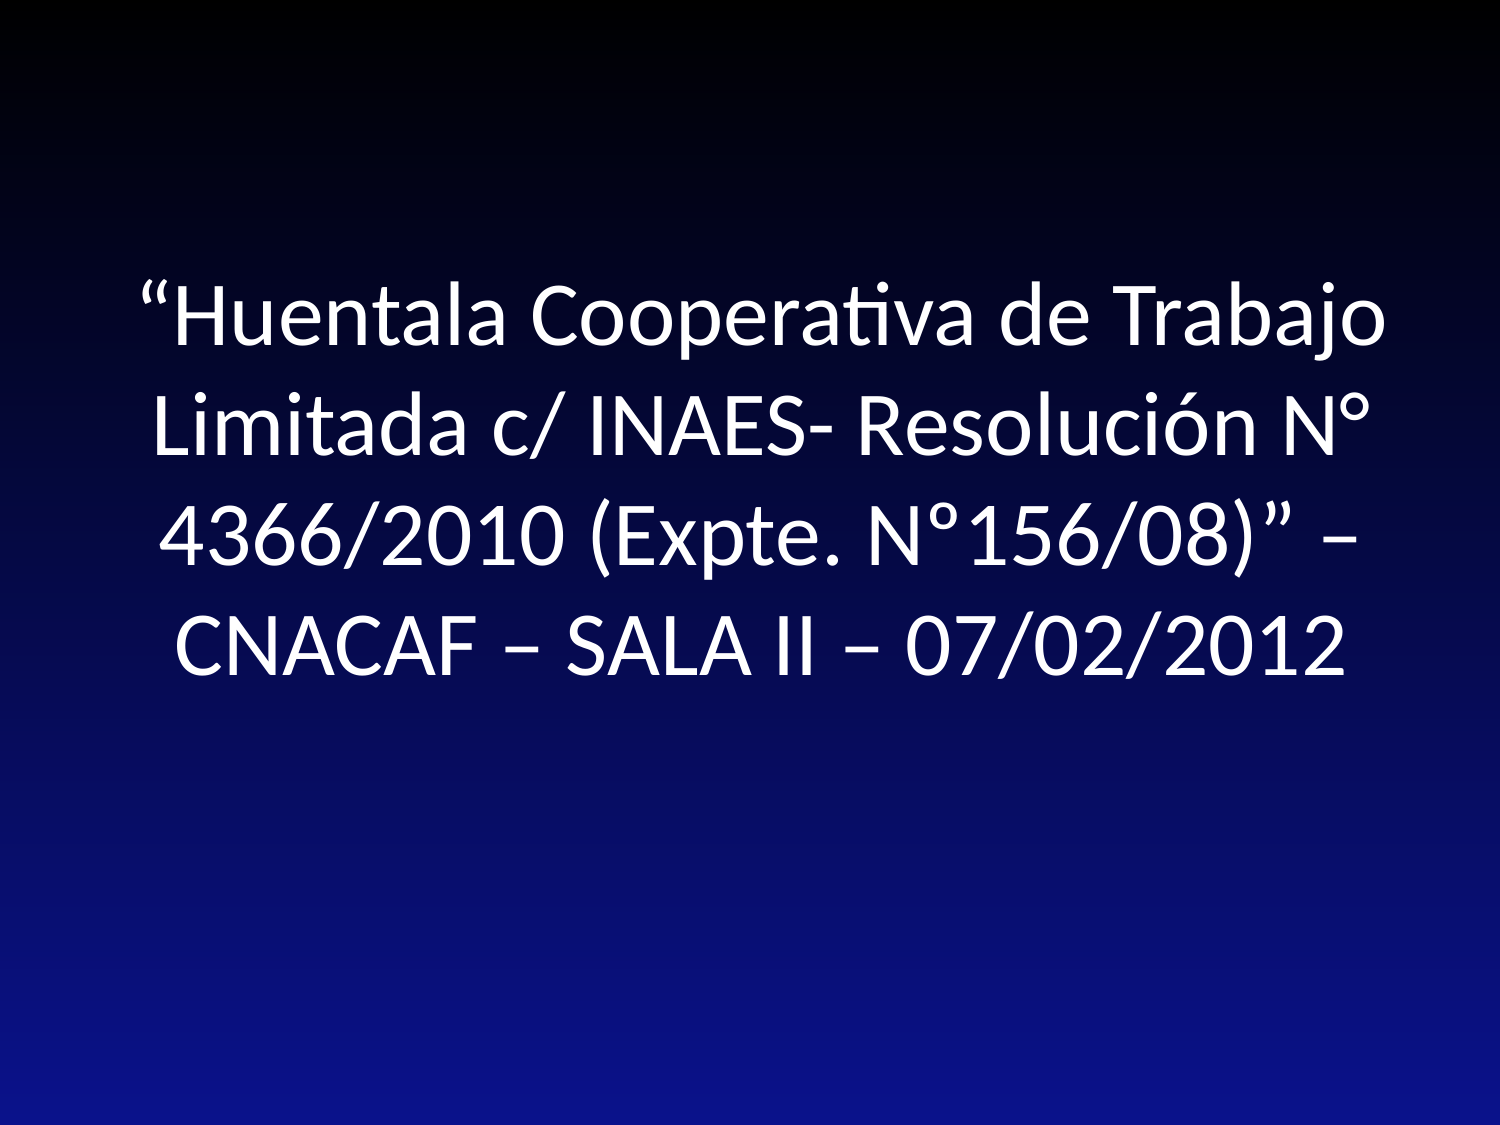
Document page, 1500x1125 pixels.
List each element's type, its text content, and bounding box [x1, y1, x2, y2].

title “Huentala Cooperativa de Trabajo Limitada c/ INAES- Resolución N° 4366/2010 (Expte. Nº156/08)” – CNACAF – SALA II – 07/02/2012 [112, 243, 1412, 705]
